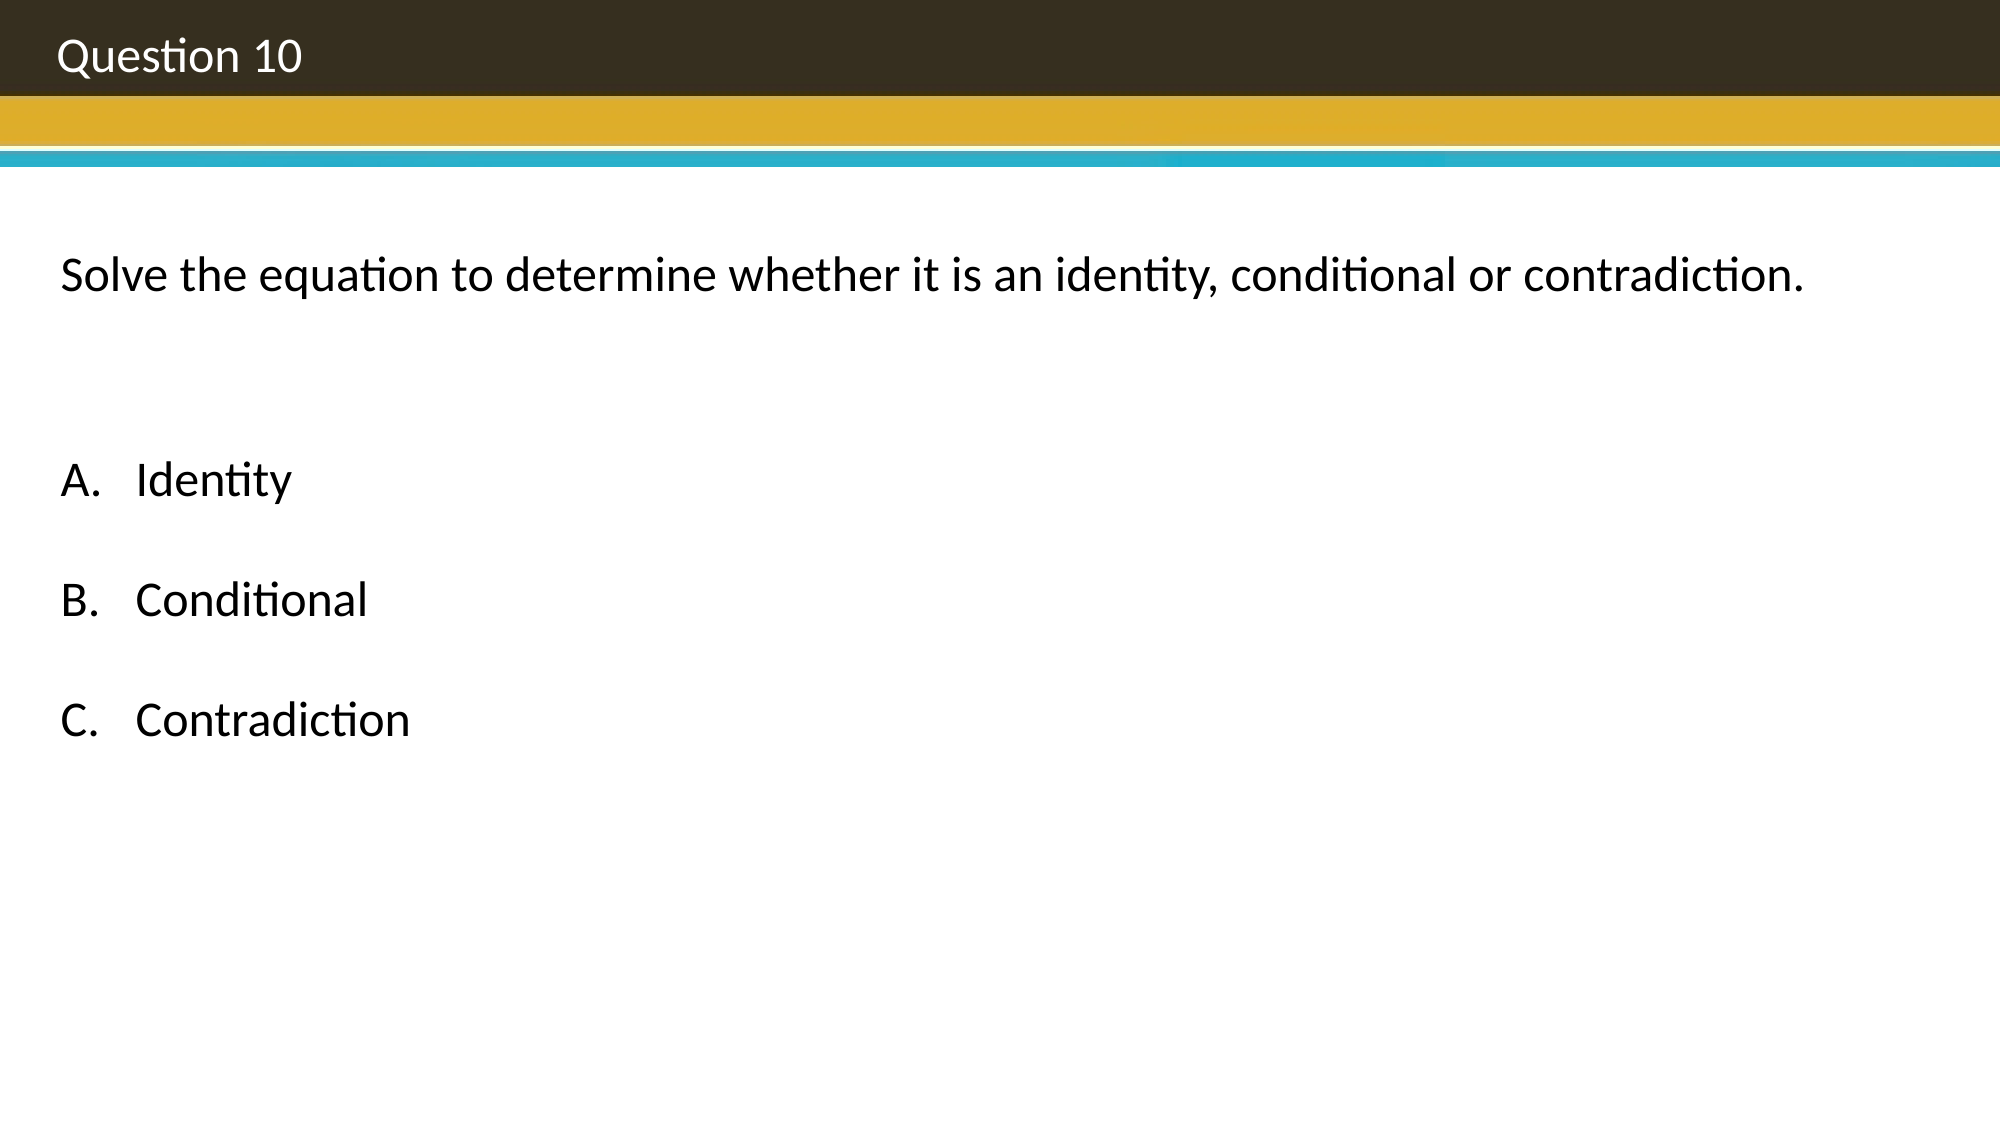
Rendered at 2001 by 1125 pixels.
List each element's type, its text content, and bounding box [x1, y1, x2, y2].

picture [0, 0, 2000, 167]
text_box Question 10 [41, 14, 318, 90]
